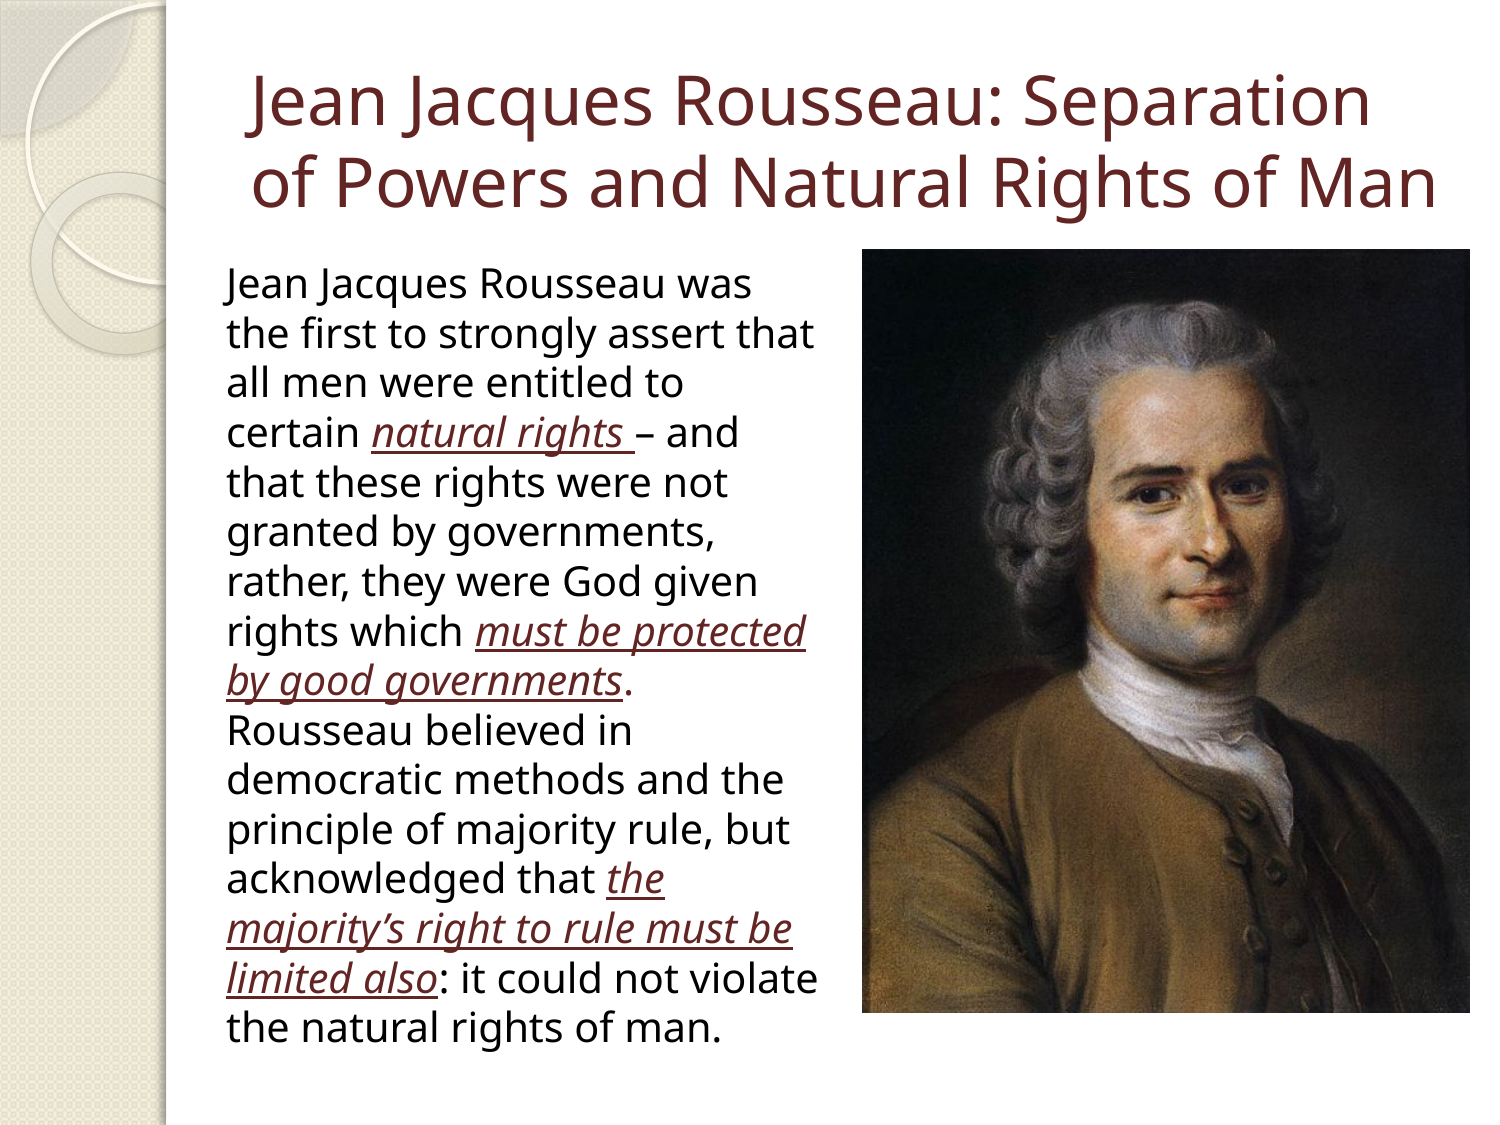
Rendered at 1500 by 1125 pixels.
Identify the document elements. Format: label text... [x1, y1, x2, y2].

list Jean Jacques Rousseau was the first to strongly assert that all men were entitled to certain natural rights – and that these rights were not granted by governments, rather, they were God given rights which must be protected by good governments. Rousseau believed in democratic methods and the principle of majority rule, but acknowledged that the majority’s right to rule must be limited also: it could not violate the natural rights of man. [200, 249, 836, 1088]
title Jean Jacques Rousseau: Separation of Powers and Natural Rights of Man [235, 45, 1466, 233]
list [862, 249, 1471, 1013]
